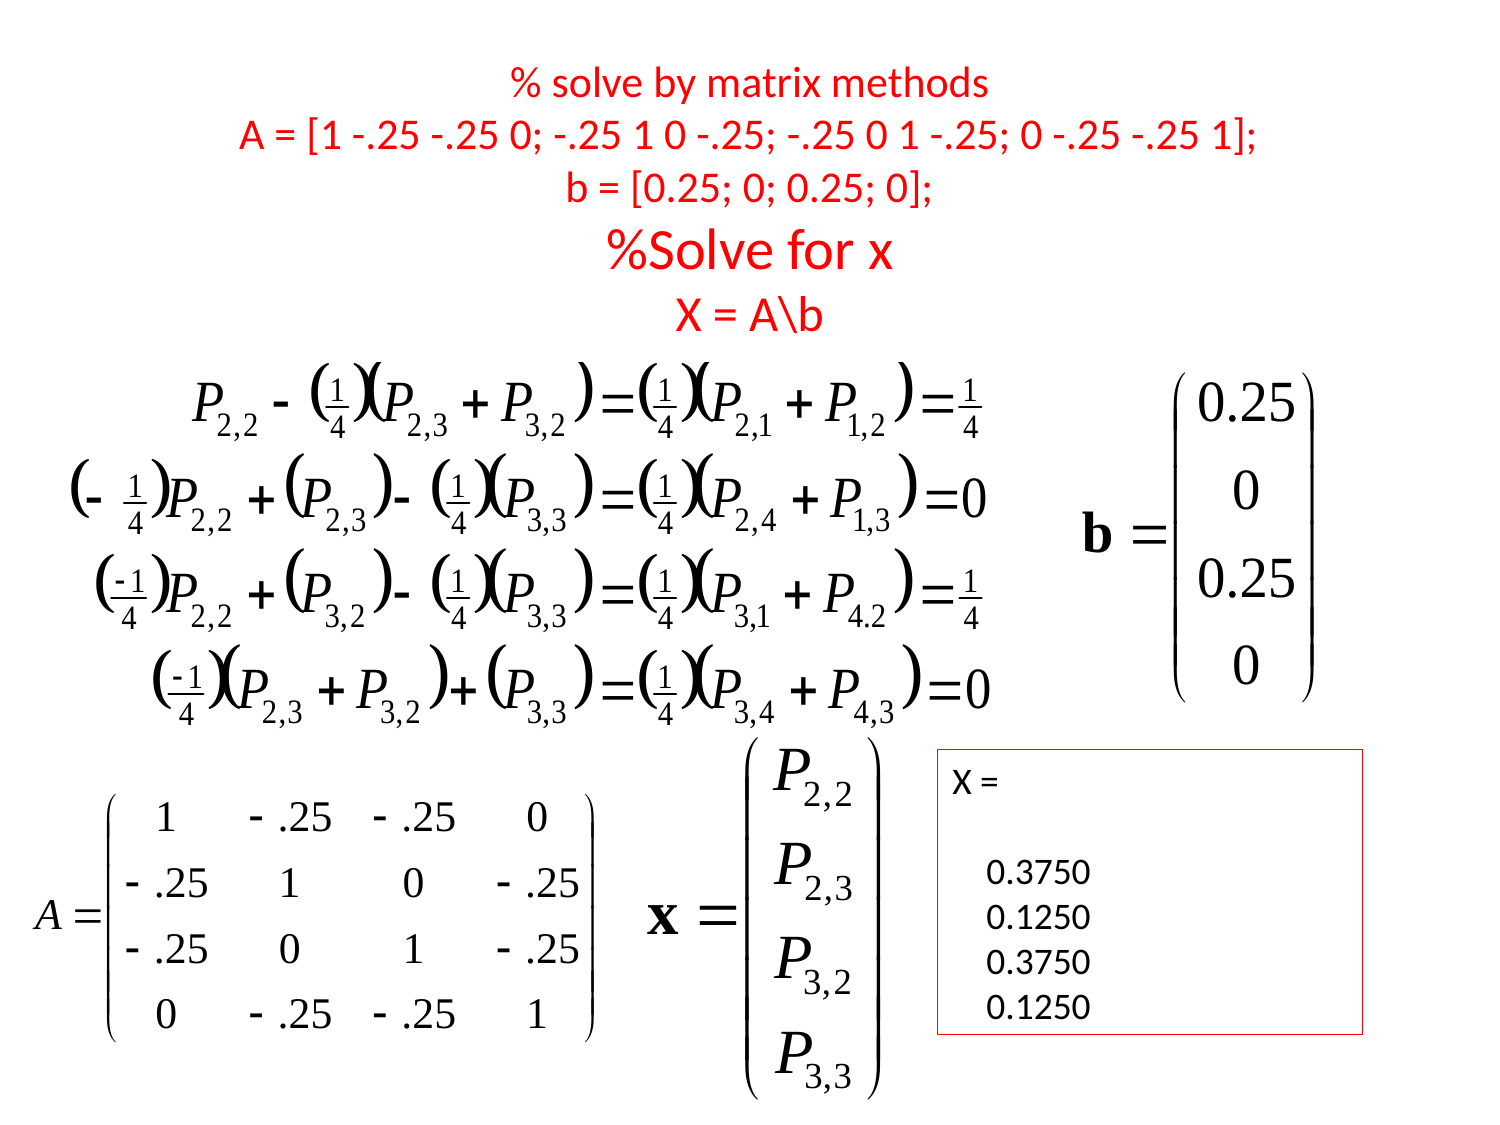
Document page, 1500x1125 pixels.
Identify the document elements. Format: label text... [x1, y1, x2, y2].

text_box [24, 787, 609, 1051]
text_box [1074, 362, 1331, 714]
text_box X = 0.3750 0.1250 0.3750 0.1250 [937, 749, 1363, 1035]
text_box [637, 724, 900, 1113]
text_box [62, 362, 1001, 743]
title % solve by matrix methods A = [1 -.25 -.25 0; -.25 1 0 -.25; -.25 0 1 -.25; 0 -.25 -.25 1]; b = [0.25; 0; 0.25; 0]; %Solve for x X = A\b [75, 45, 1425, 350]
